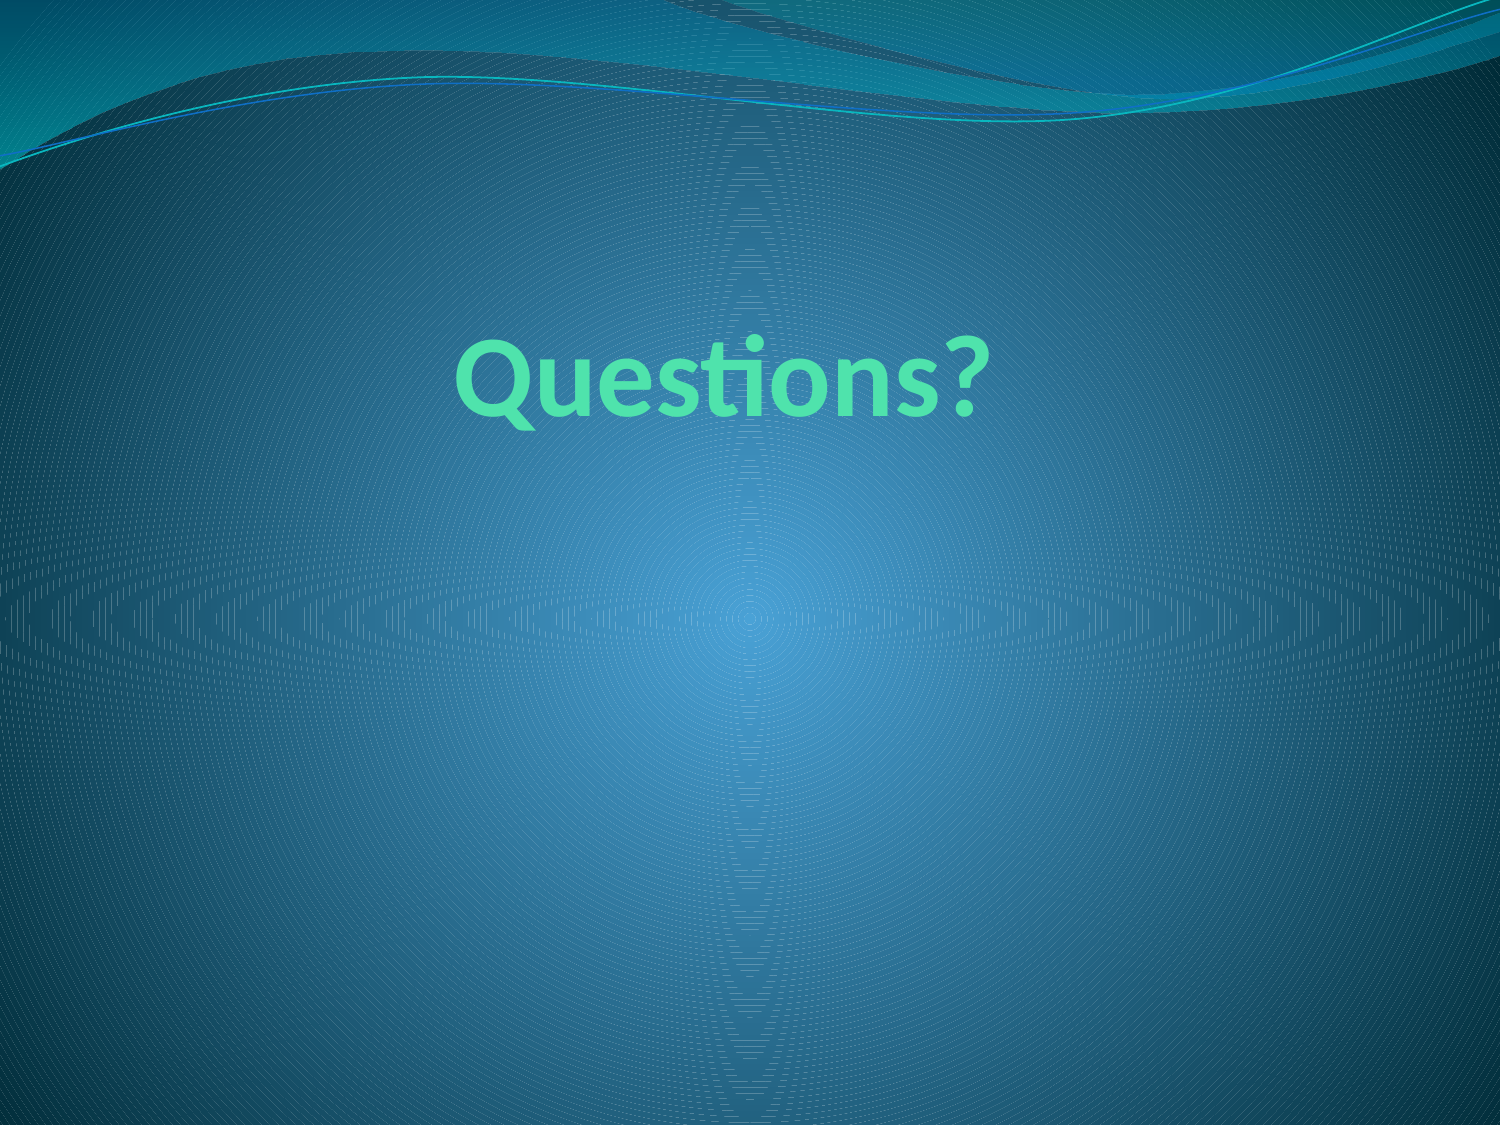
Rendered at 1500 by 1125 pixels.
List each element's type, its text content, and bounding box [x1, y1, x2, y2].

title Questions? [86, 216, 1362, 440]
